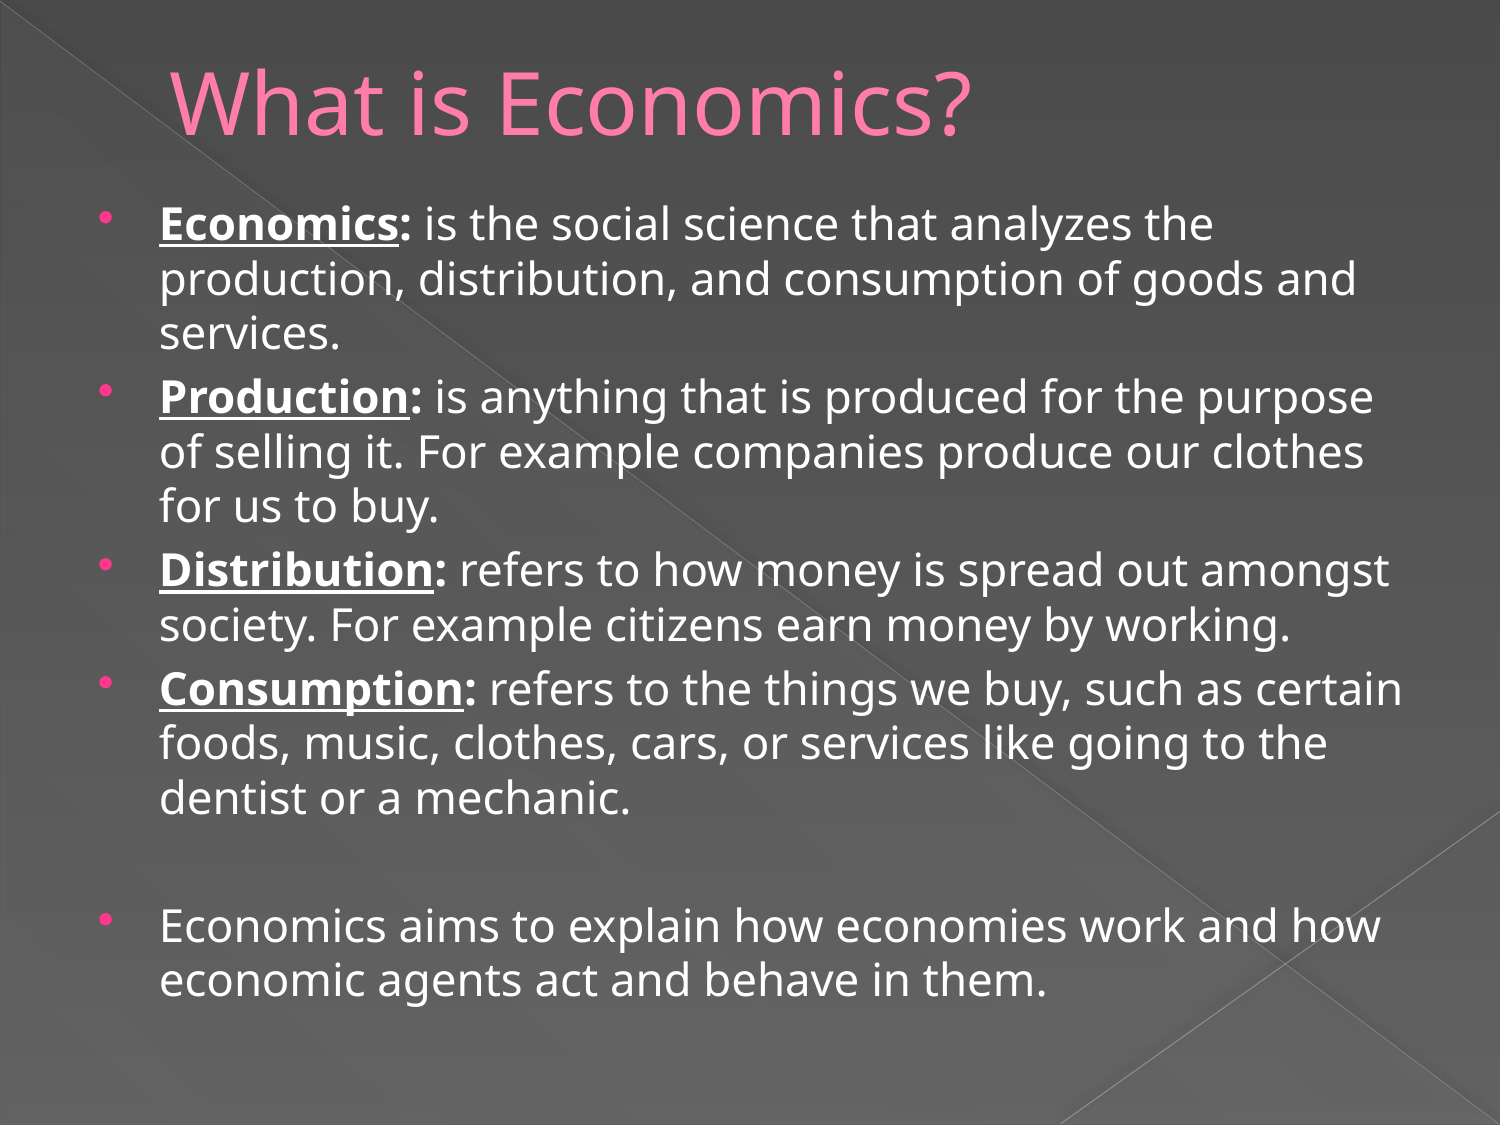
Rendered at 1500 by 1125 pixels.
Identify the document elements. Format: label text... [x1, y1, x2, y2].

list Economics: is the social science that analyzes the production, distribution, and consumption of goods and services. Production: is anything that is produced for the purpose of selling it. For example companies produce our clothes for us to buy. Distribution: refers to how money is spread out amongst society. For example citizens earn money by working. Consumption: refers to the things we buy, such as certain foods, music, clothes, cars, or services like going to the dentist or a mechanic. Economics aims to explain how economies work and how economic agents act and behave in them. [75, 187, 1425, 1059]
title What is Economics? [75, 24, 1425, 175]
